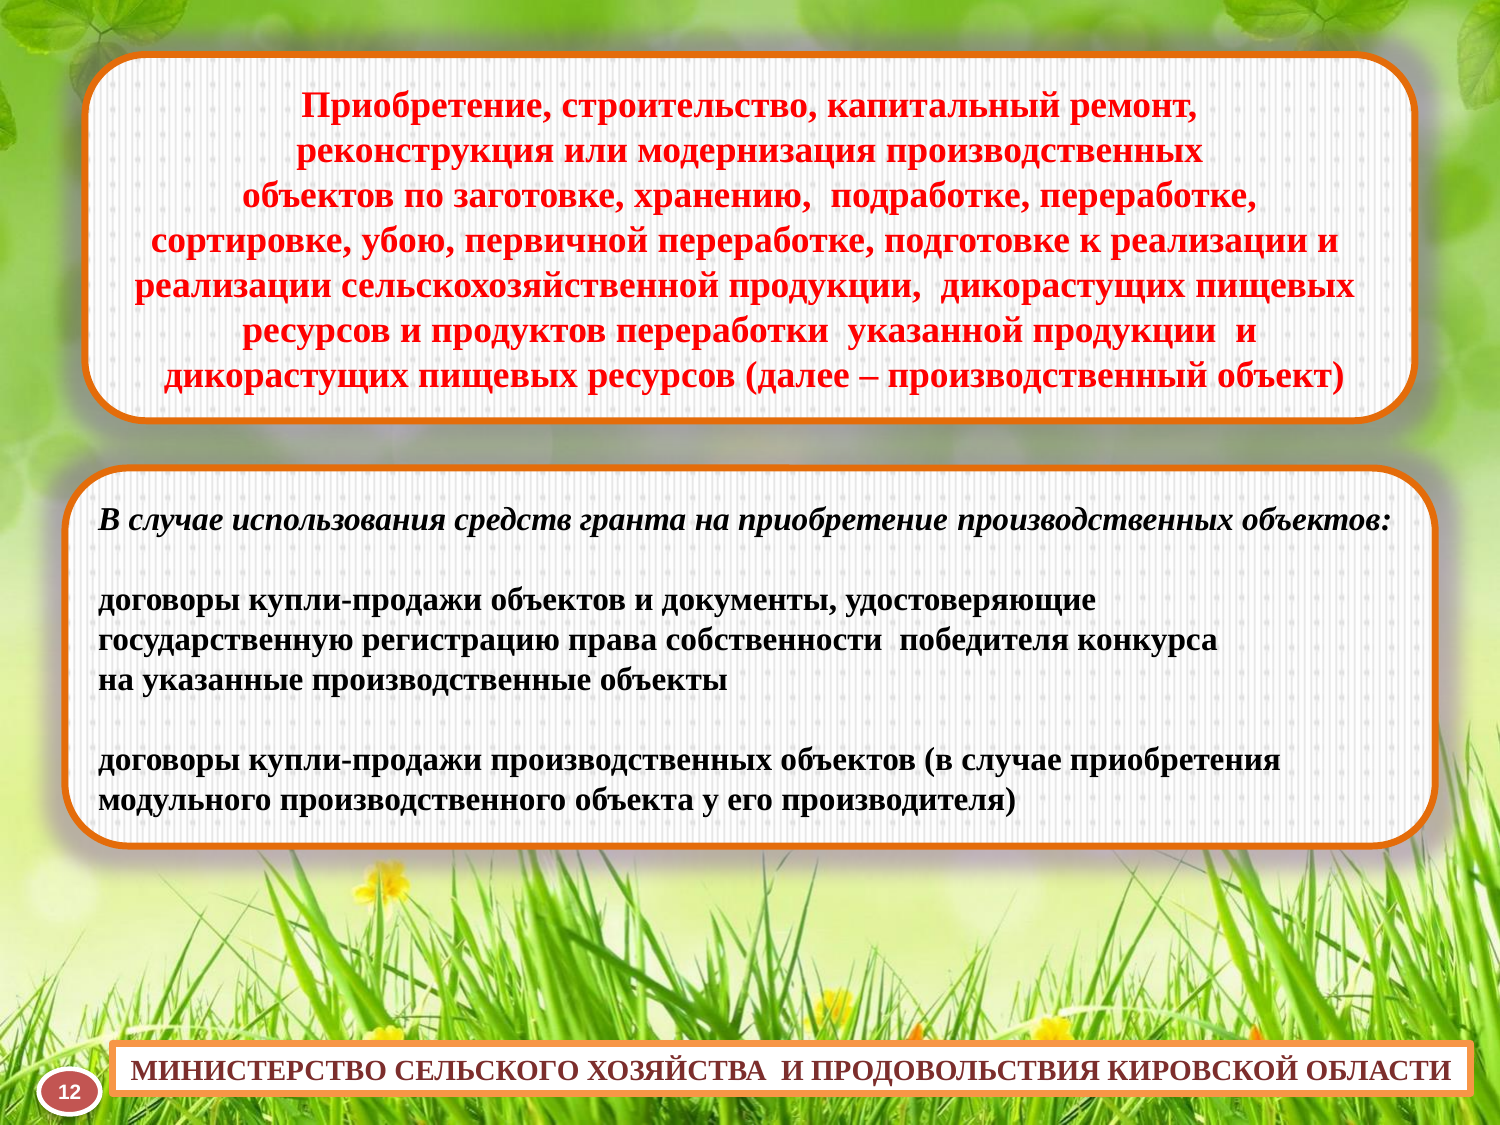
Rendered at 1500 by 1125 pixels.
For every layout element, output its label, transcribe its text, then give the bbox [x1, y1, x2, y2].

picture [0, 0, 1500, 1125]
text_box В случае использования средств гранта на приобретение производственных объектов: договоры купли-продажи объектов и документы, удостоверяющие государственную регистрацию права собственности победителя конкурса на указанные производственные объекты договоры купли-продажи производственных объектов (в случае приобретения модульного производственного объекта у его производителя) [61, 464, 1439, 850]
text_box 12 [35, 1065, 104, 1118]
text_box МИНИСТЕРСТВО СЕЛЬСКОГО ХОЗЯЙСТВА И ПРОДОВОЛЬСТВИЯ КИРОВСКОЙ ОБЛАСТИ [109, 1040, 1474, 1097]
text_box Приобретение, строительство, капитальный ремонт, реконструкция или модернизация производственных объектов по заготовке, хранению, подработке, переработке, сортировке, убою, первичной переработке, подготовке к реализации и реализации сельскохозяйственной продукции, дикорастущих пищевых ресурсов и продуктов переработки указанной продукции и дикорастущих пищевых ресурсов (далее – производственный объект) [81, 51, 1419, 425]
